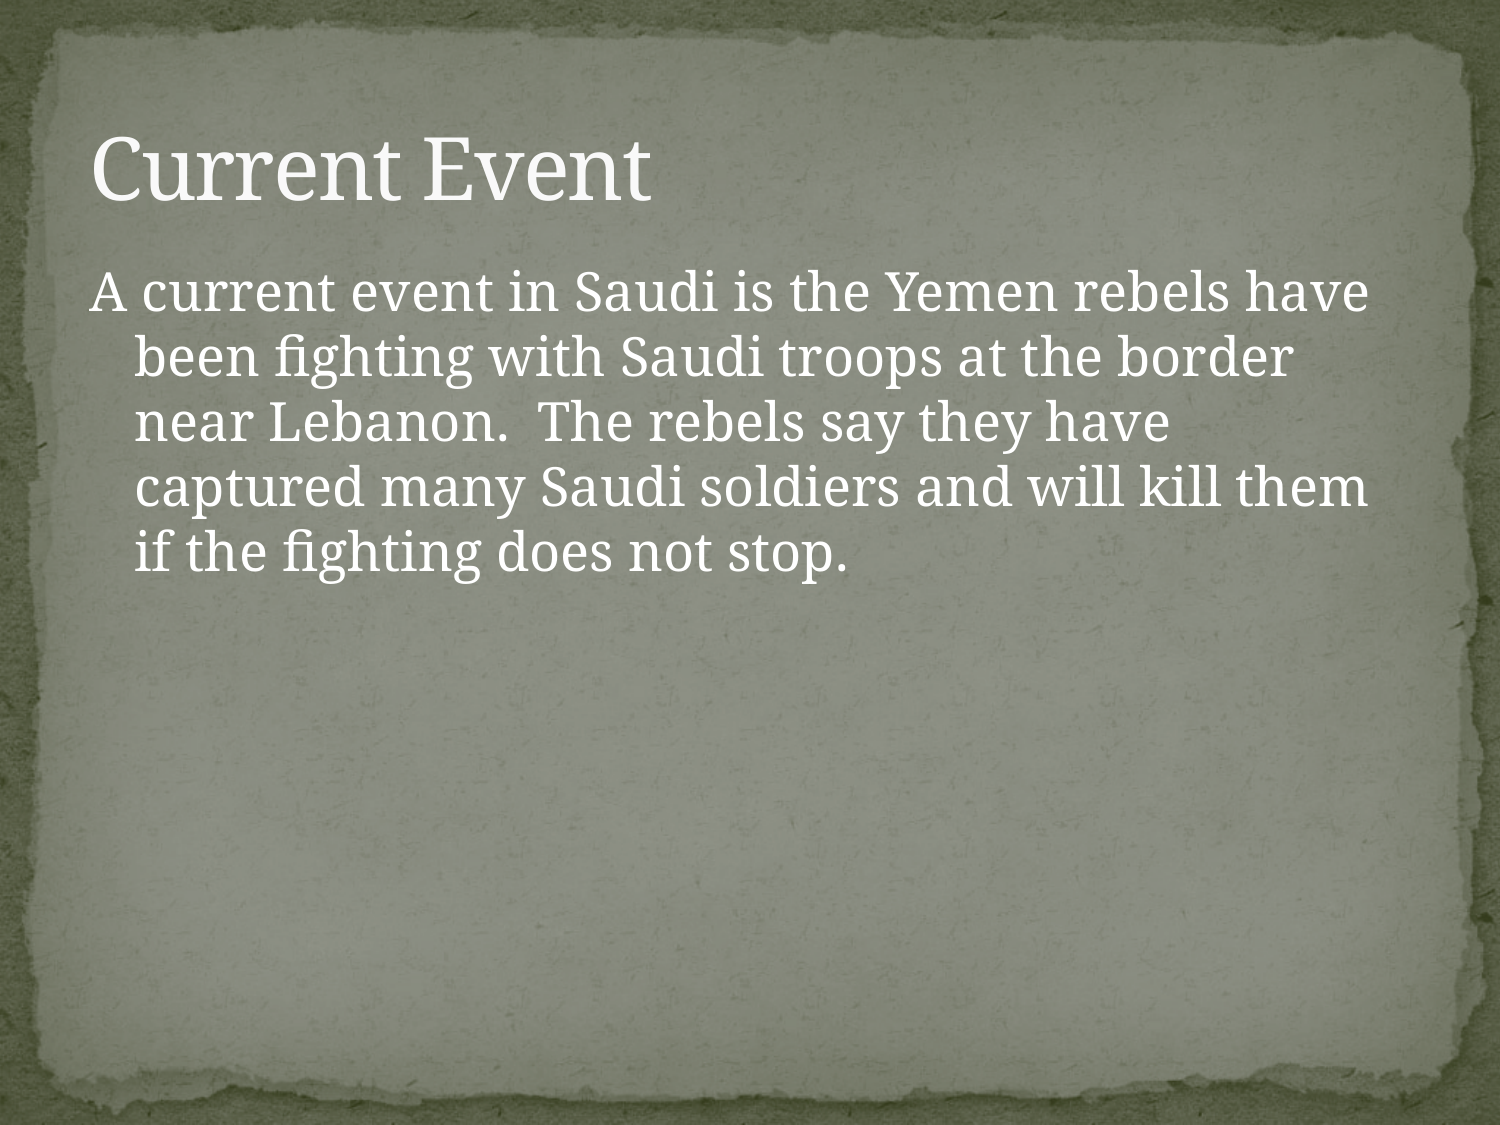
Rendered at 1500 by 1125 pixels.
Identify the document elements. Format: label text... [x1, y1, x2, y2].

title Current Event [74, 24, 1425, 225]
list A current event in Saudi is the Yemen rebels have been fighting with Saudi troops at the border near Lebanon. The rebels say they have captured many Saudi soldiers and will kill them if the fighting does not stop. [75, 249, 1425, 1000]
